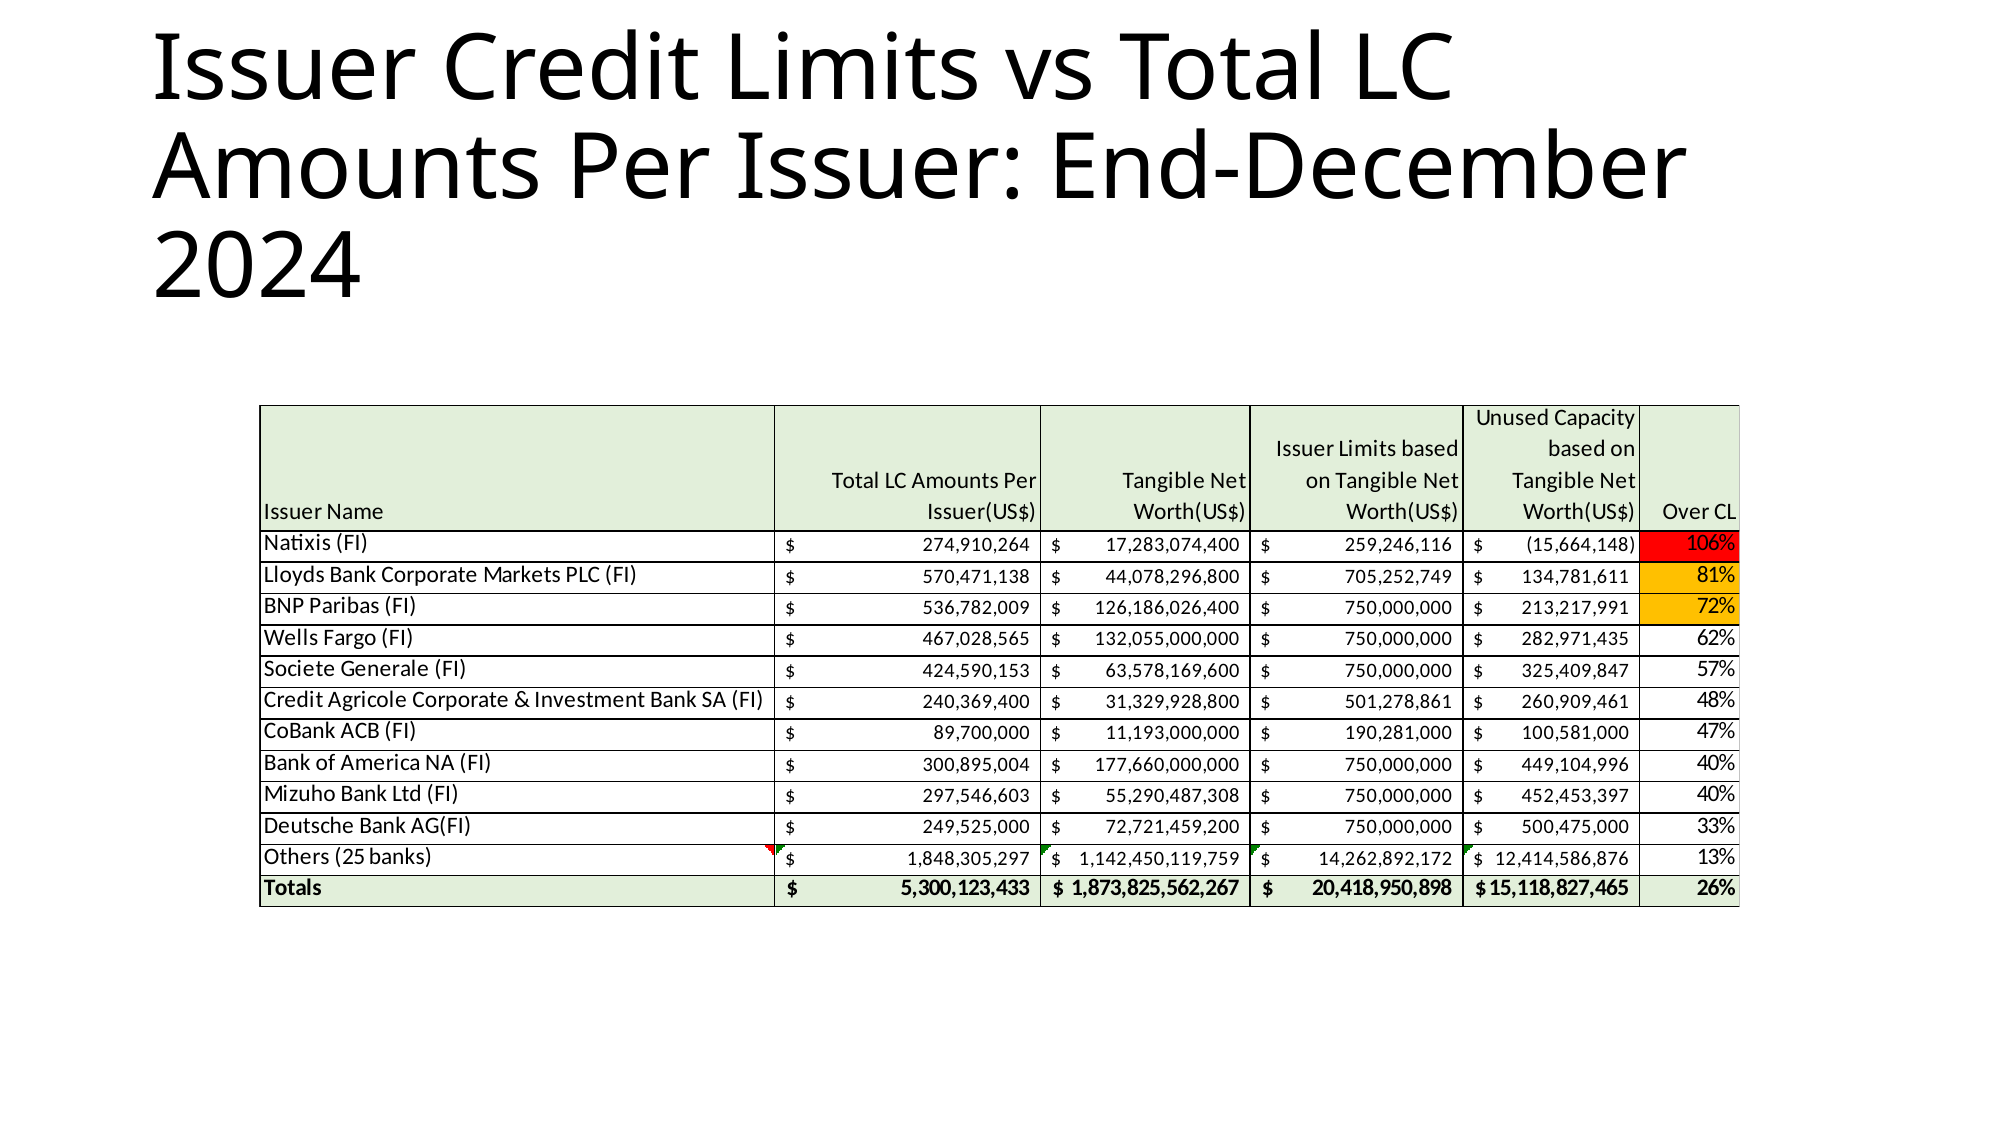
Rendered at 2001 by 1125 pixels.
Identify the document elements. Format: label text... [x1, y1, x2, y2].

title Issuer Credit Limits vs Total LC Amounts Per Issuer: End-December 2024 [137, 59, 1863, 278]
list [259, 404, 1741, 908]
